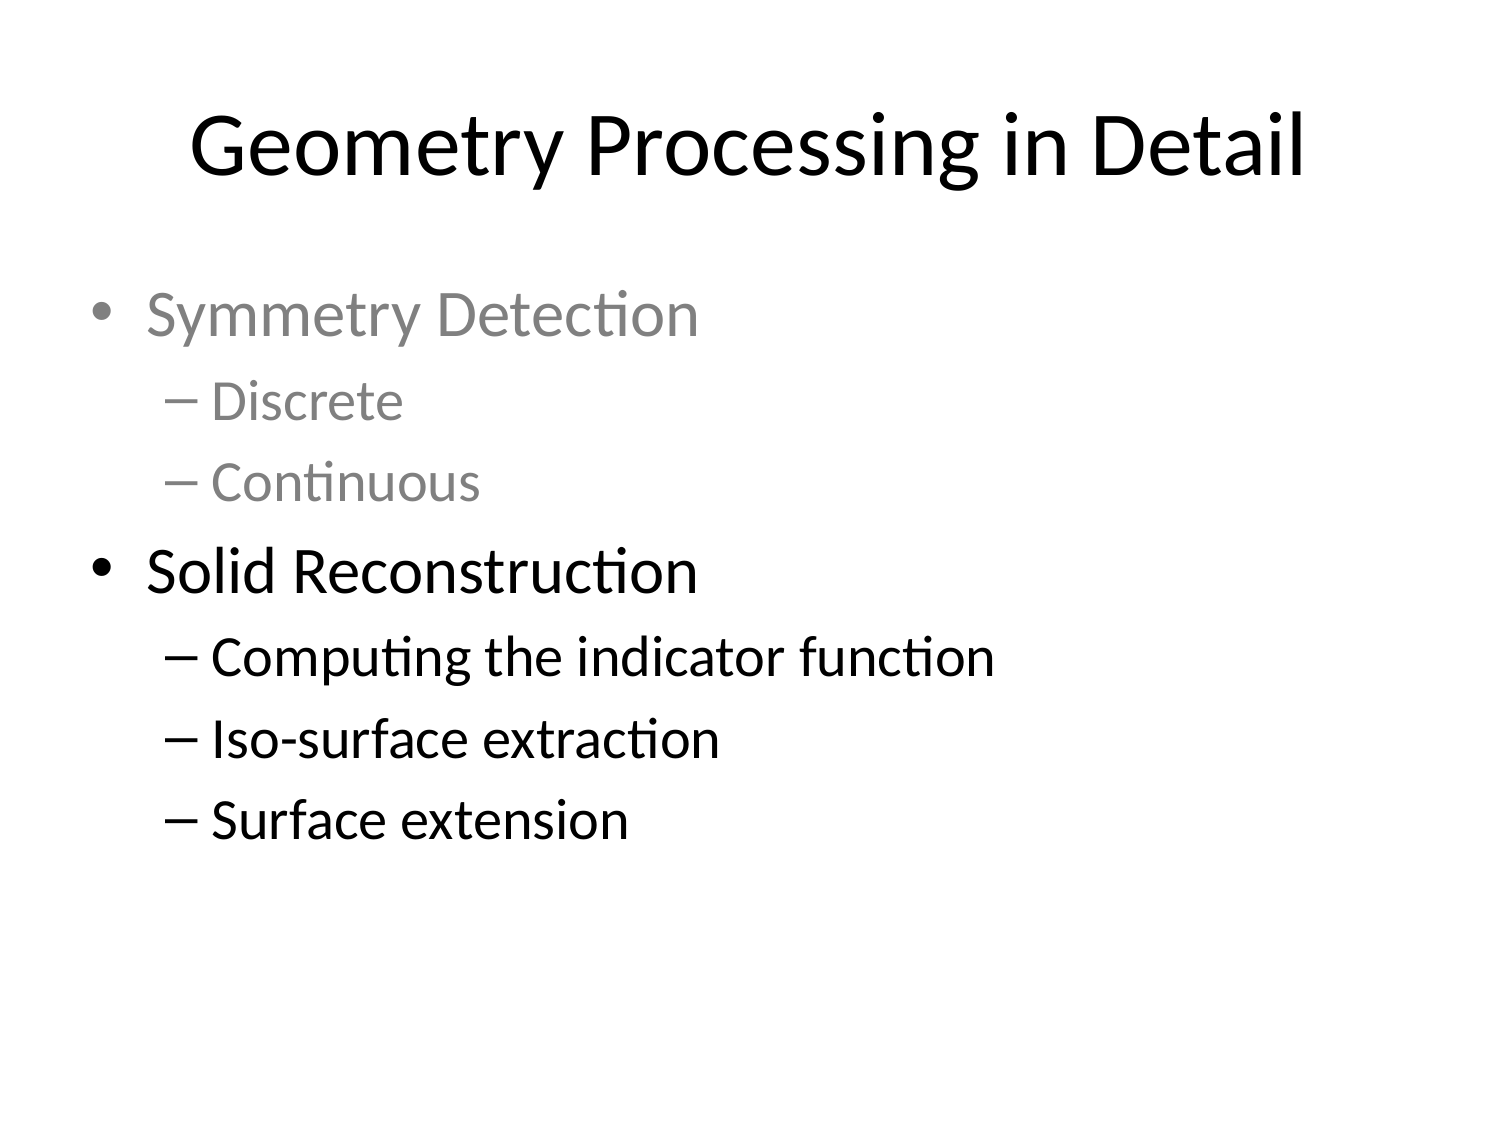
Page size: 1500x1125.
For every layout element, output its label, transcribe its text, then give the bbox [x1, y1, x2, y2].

title Geometry Processing in Detail [75, 45, 1425, 233]
list Symmetry Detection Discrete Continuous Solid Reconstruction Computing the indicator function Iso-surface extraction Surface extension [75, 262, 1425, 1125]
